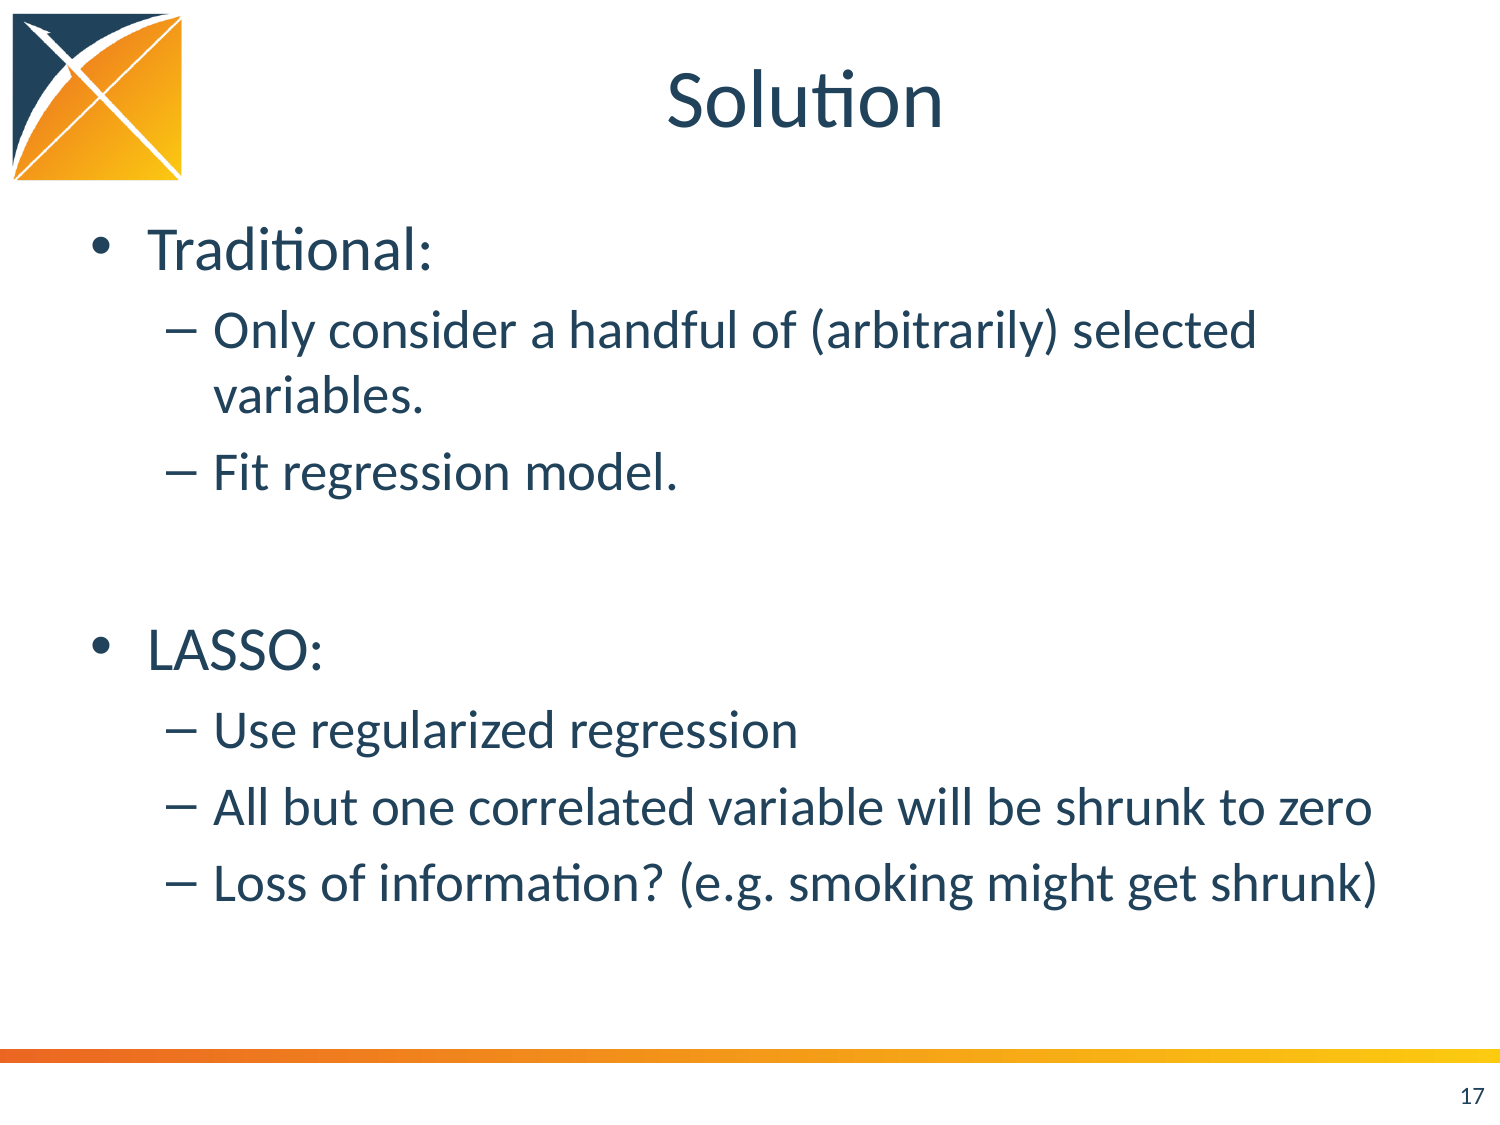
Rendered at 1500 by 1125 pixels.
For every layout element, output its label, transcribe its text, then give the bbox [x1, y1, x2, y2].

list Traditional: Only consider a handful of (arbitrarily) selected variables. Fit regression model. LASSO: Use regularized regression All but one correlated variable will be shrunk to zero Loss of information? (e.g. smoking might get shrunk) [75, 200, 1425, 1005]
title Solution [187, 24, 1425, 163]
slide_number 17 [1149, 1065, 1500, 1125]
picture [0, 0, 206, 200]
